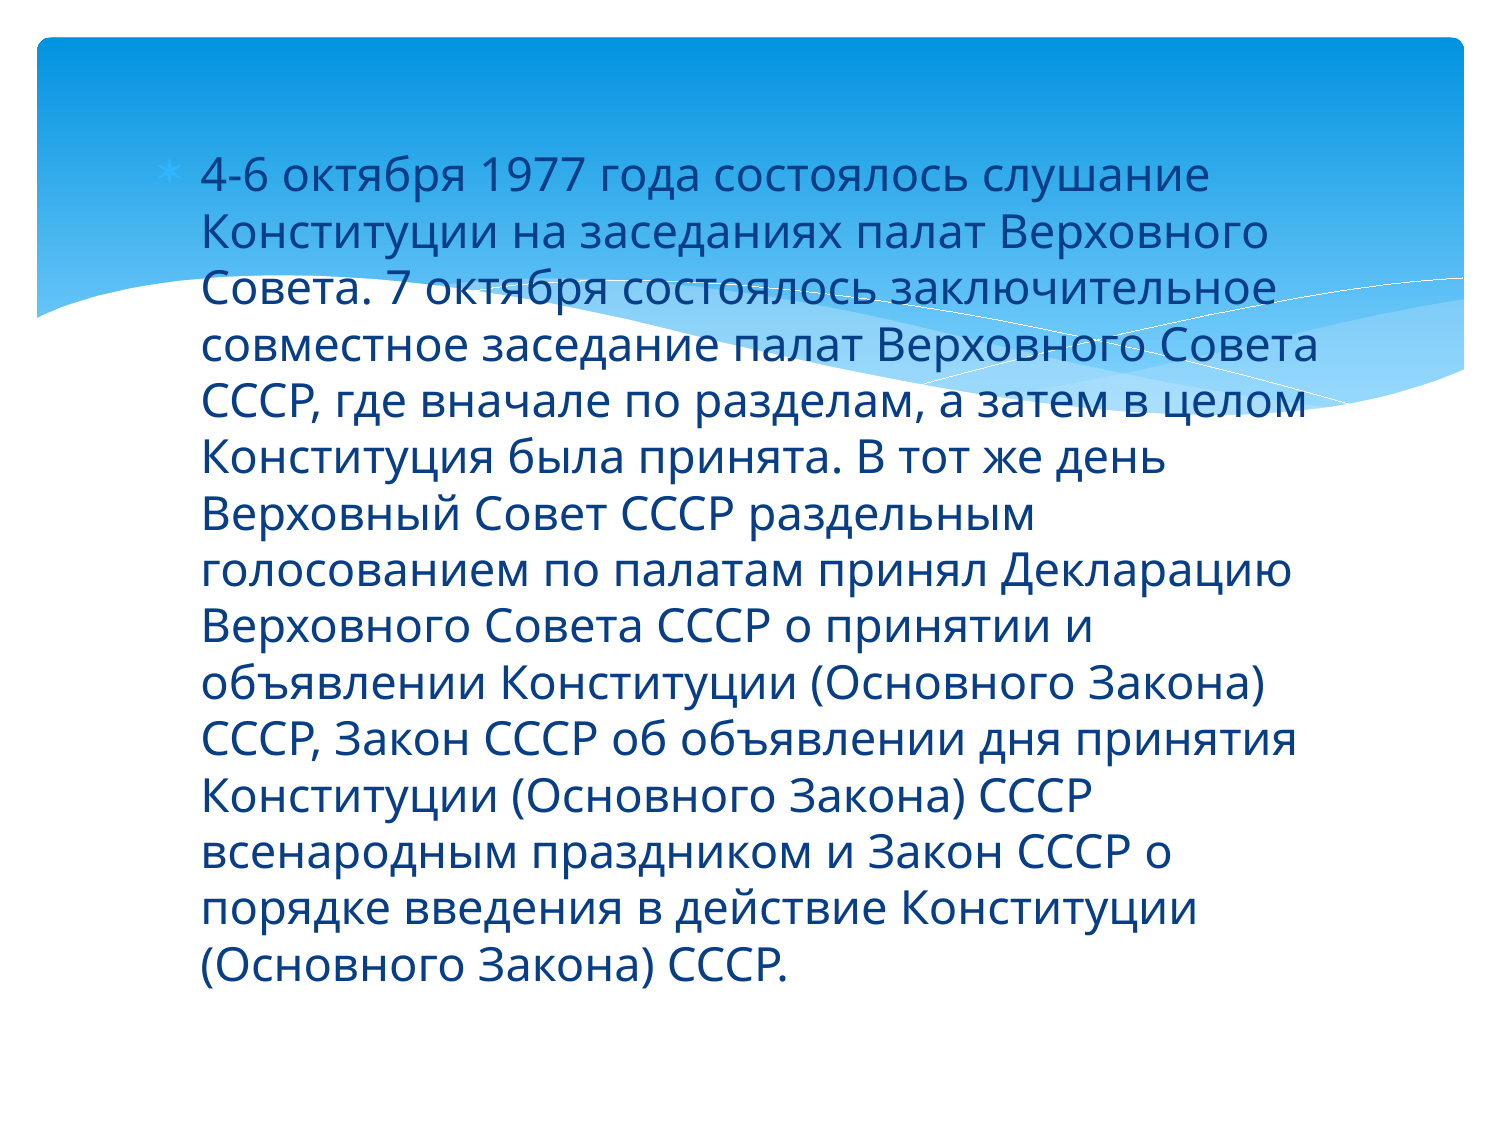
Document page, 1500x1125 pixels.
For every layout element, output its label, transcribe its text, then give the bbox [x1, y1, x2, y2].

list 4-6 октября 1977 года состоялось слушание Конституции на заседаниях палат Верховного Совета. 7 октября состоялось заключительное совместное заседание палат Верховного Совета СССР, где вначале по разделам, а затем в целом Конституция была принята. В тот же день Верховный Совет СССР раздельным голосованием по палатам принял Декларацию Верховного Совета СССР о принятии и объявлении Конституции (Основного Закона) СССР, Закон СССР об объявлении дня принятия Конституции (Основного Закона) СССР всенародным праздником и Закон СССР о порядке введения в действие Конституции (Основного Закона) СССР. [143, 137, 1359, 1005]
